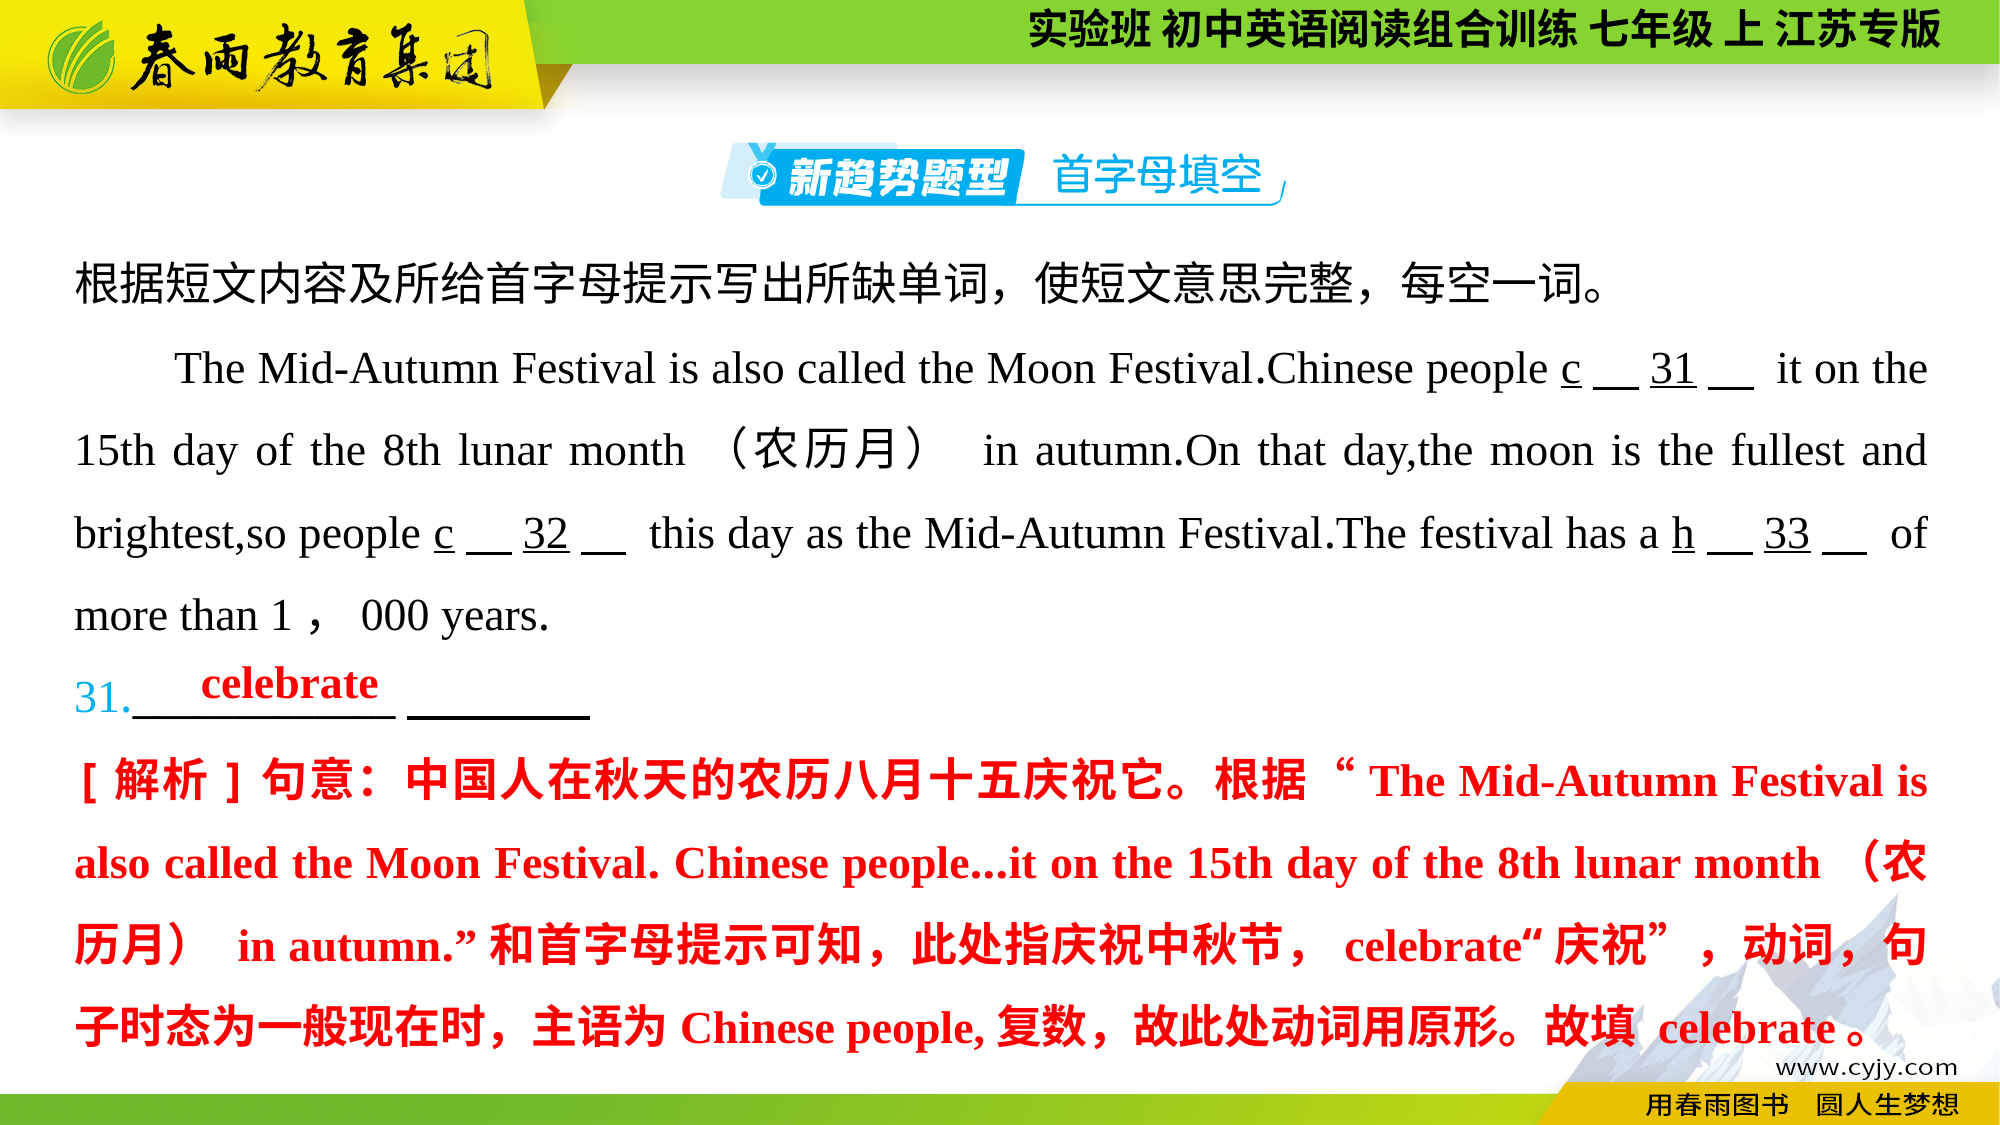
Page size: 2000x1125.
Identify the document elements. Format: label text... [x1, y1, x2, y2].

text_box celebrate [186, 644, 394, 715]
text_box [解析]句意：中国人在秋天的农历八月十五庆祝它。根据“The Mid-Autumn Festival is also called the Moon Festival. Chinese people...it on the 15th day of the 8th lunar month（农历月） in autumn.”和首字母提示可知，此处指庆祝中秋节，celebrate“庆祝”，动词，句子时态为一般现在时，主语为Chinese people,复数，故此处动词用原形。故填 celebrate。 [59, 715, 1944, 1061]
list 根据短文内容及所给首字母提示写出所缺单词，使短文意思完整，每空一词。 The Mid-Autumn Festival is also called the Moon Festival.Chinese people c 31 it on the 15th day of the 8th lunar month（农历月） in autumn.On that day,the moon is the fullest and brightest,so people c 32 this day as the Mid-Autumn Festival.The festival has a h 33 of more than 1，000 years. 31._____________ [59, 219, 1944, 715]
picture [0, 0, 2000, 1125]
